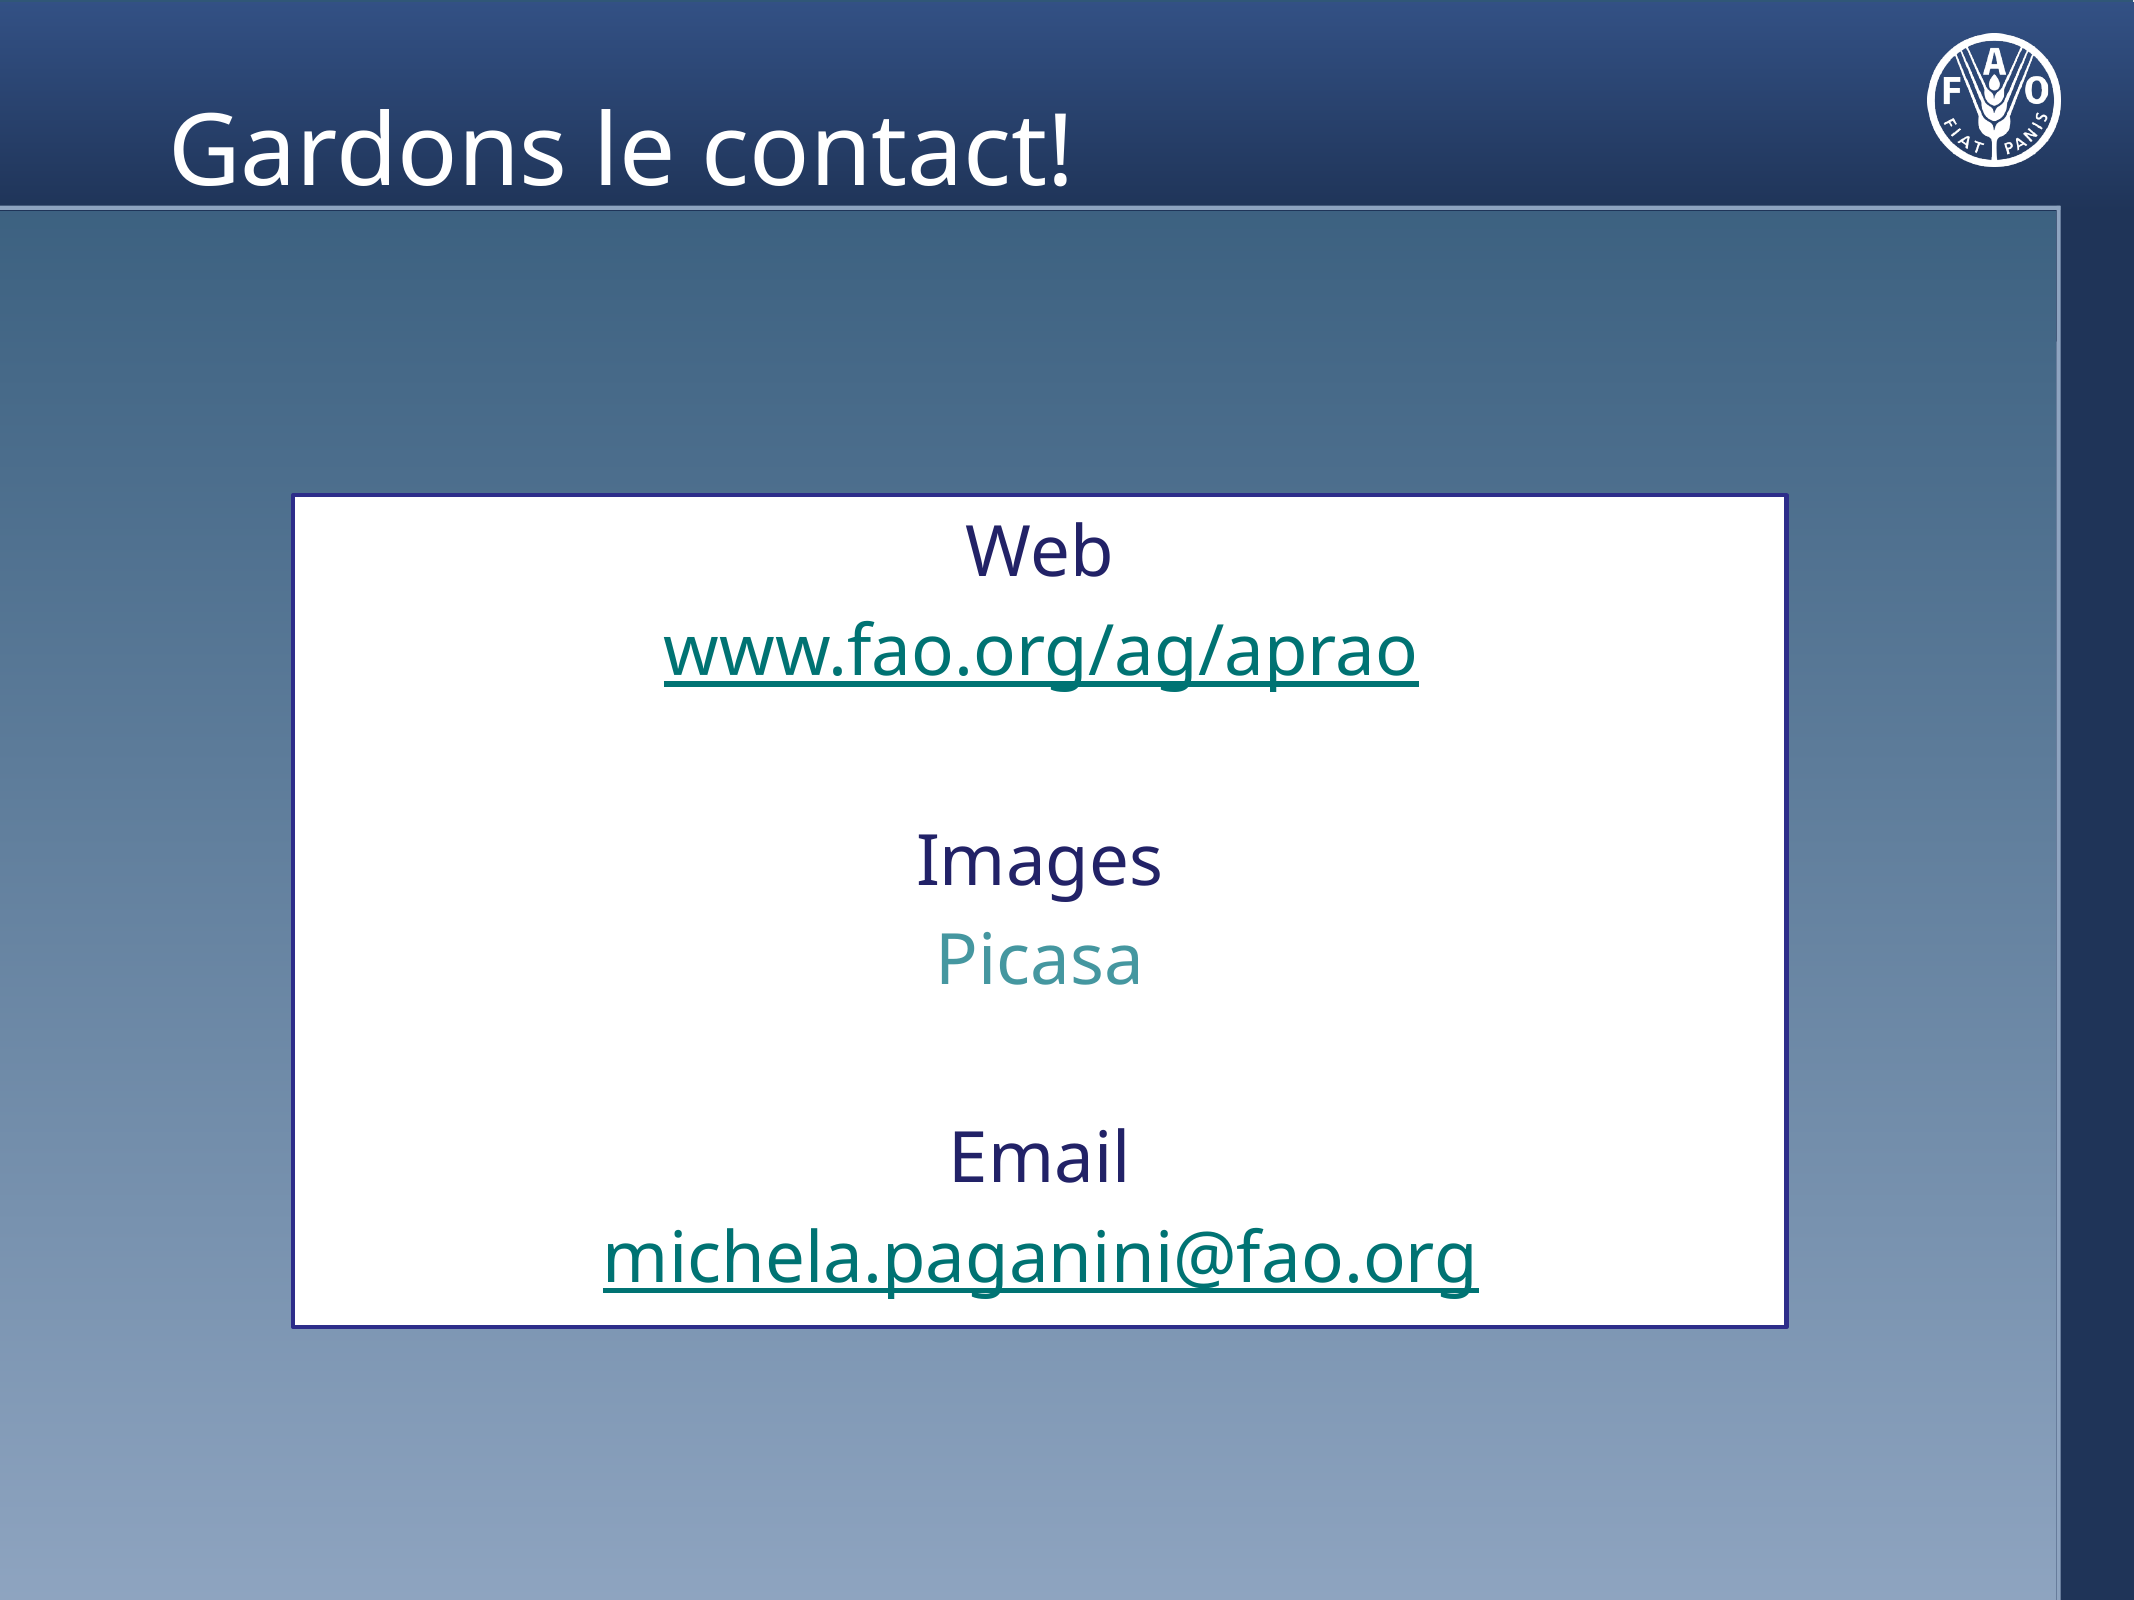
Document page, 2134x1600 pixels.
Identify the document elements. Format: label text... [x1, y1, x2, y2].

picture [1927, 33, 2061, 167]
title Gardons le contact! [159, 77, 1974, 215]
text_box Web www.fao.org/ag/aprao Images Picasa Email michela.paganini@fao.org [291, 493, 1789, 1329]
